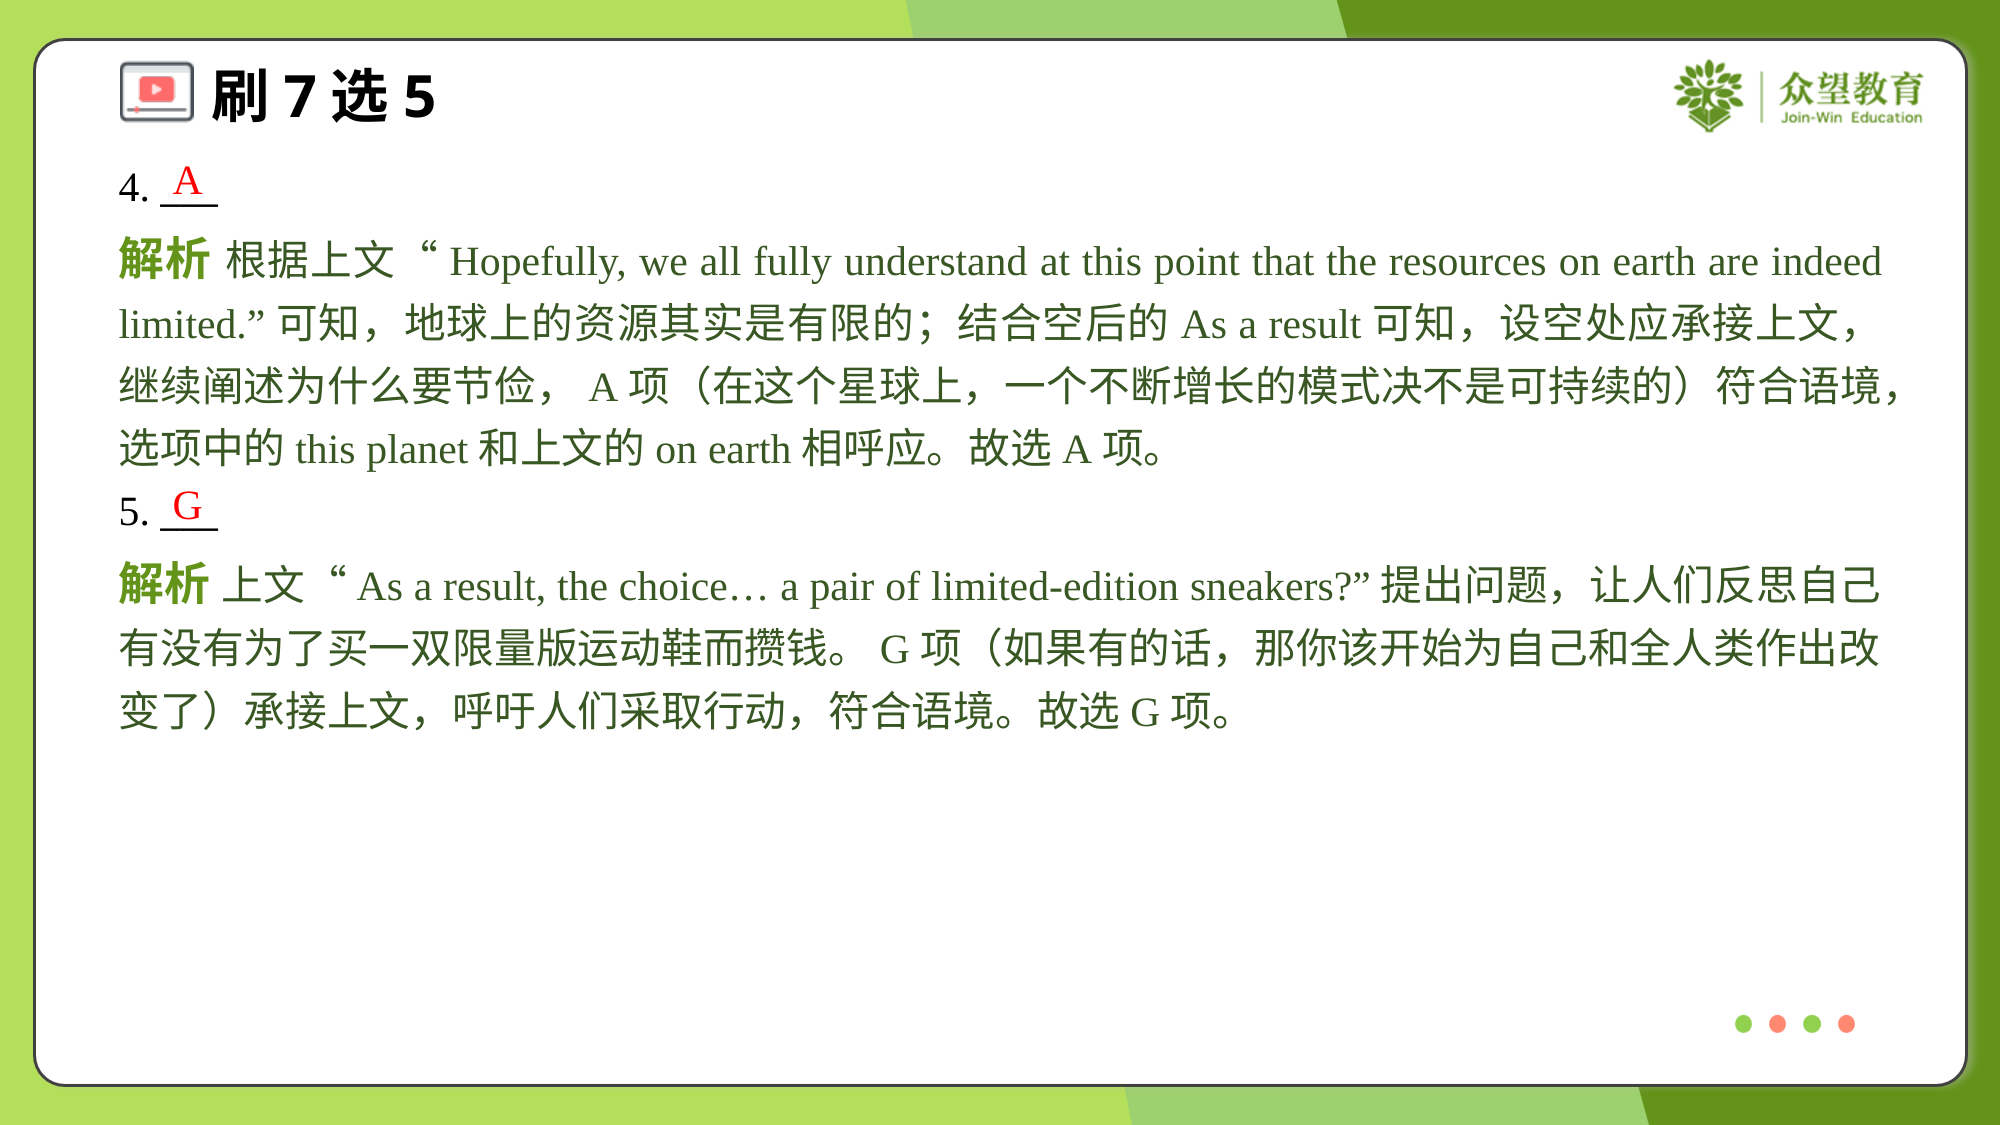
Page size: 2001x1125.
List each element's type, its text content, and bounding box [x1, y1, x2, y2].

text_box G [167, 464, 208, 523]
text_box 5. ___ [118, 471, 1883, 529]
picture [0, 0, 2000, 1125]
text_box A [167, 140, 208, 199]
text_box 解析 根据上文“Hopefully, we all fully understand at this point that the resources on earth are indeed limited.”可知，地球上的资源其实是有限的；结合空后的As a result可知，设空处应承接上文，继续阐述为什么要节俭，A项（在这个星球上，一个不断增长的模式决不是可持续的）符合语境，选项中的this planet和上文的on earth相呼应。故选A项。 [118, 215, 1883, 467]
text_box 4. ___ [118, 146, 1883, 204]
text_box 解析 上文“As a result, the choice… a pair of limited-edition sneakers?”提出问题，让人们反思自己有没有为了买一双限量版运动鞋而攒钱。G项（如果有的话，那你该开始为自己和全人类作出改变了）承接上文，呼吁人们采取行动，符合语境。故选G项。 [118, 540, 1883, 730]
